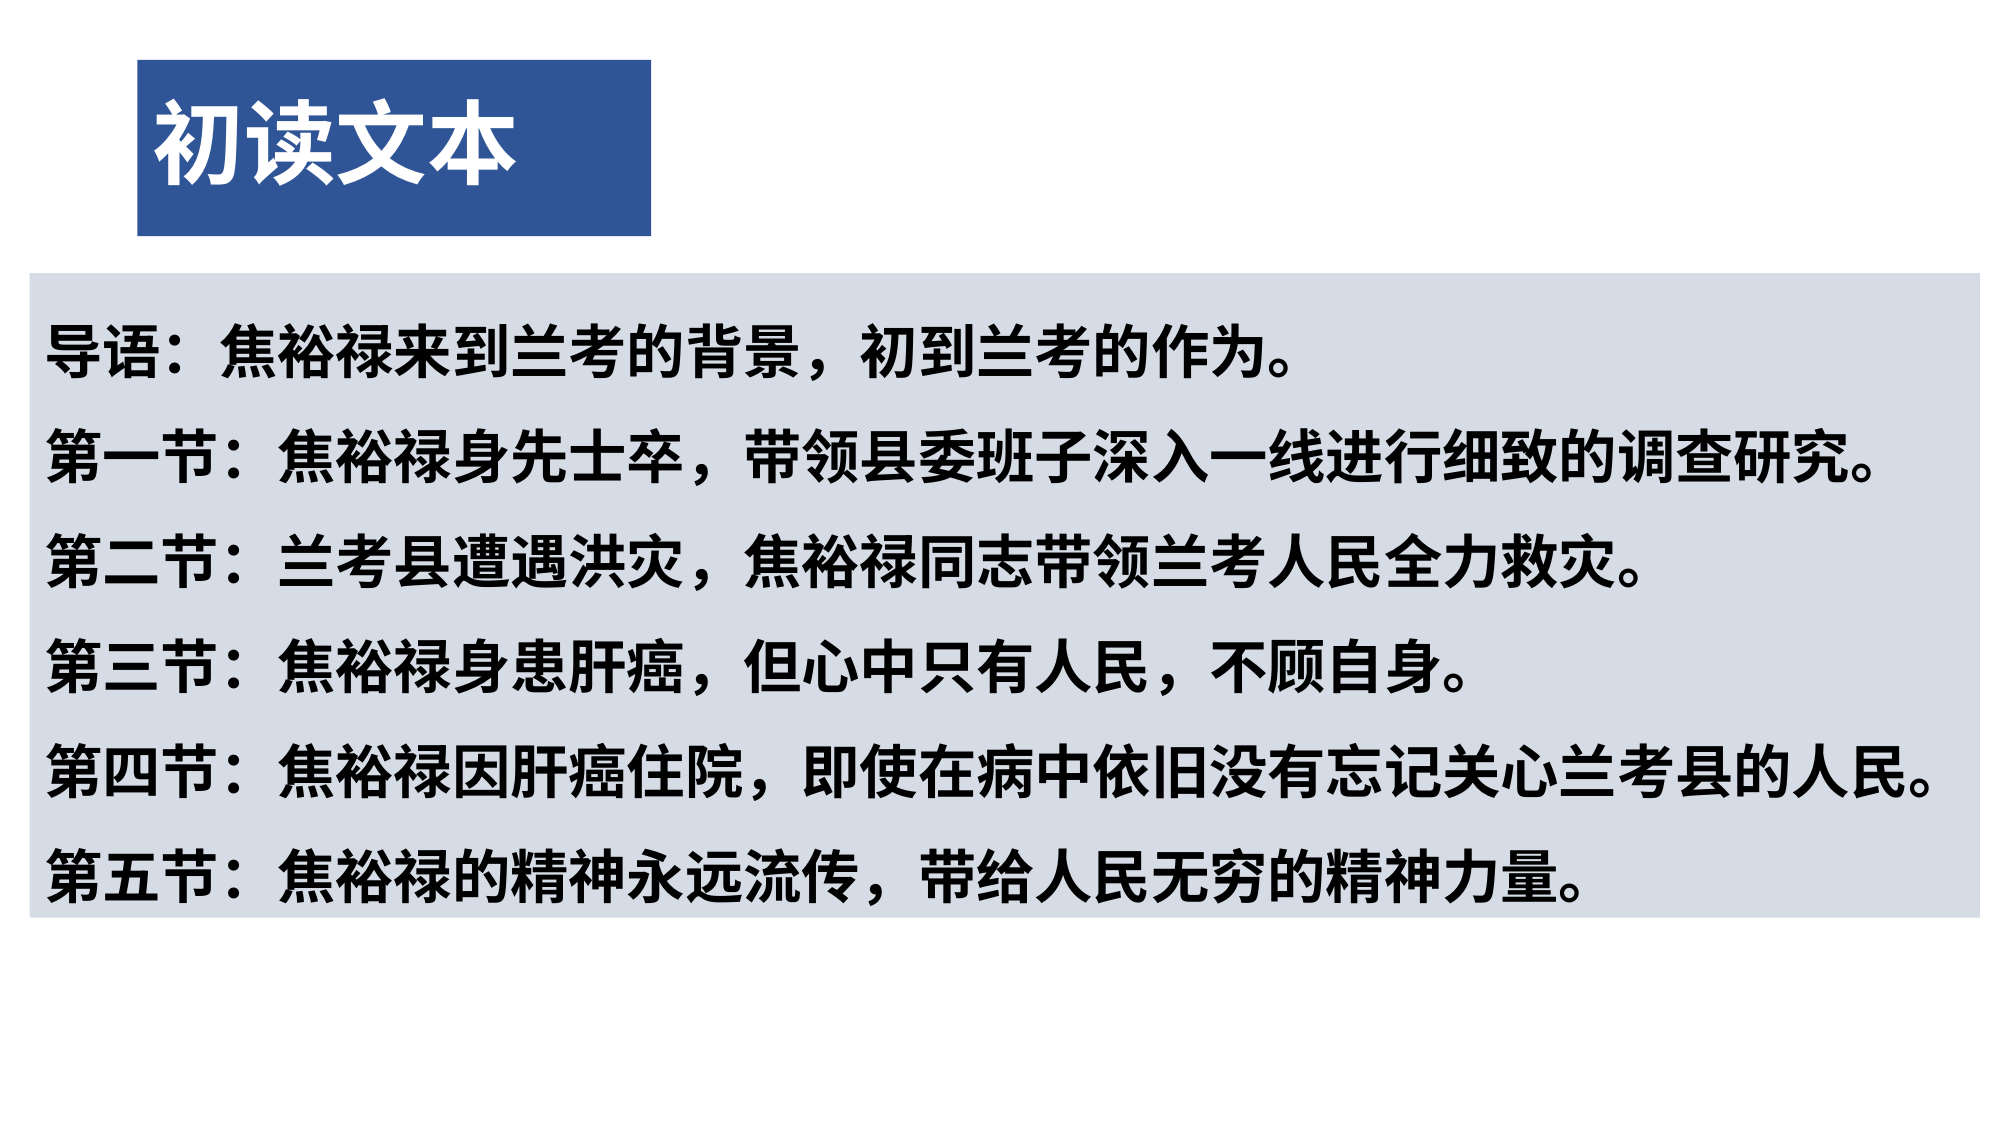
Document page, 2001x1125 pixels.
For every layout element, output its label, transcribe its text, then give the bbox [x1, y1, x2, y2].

title 初读文本 [137, 59, 652, 237]
text_box 导语：焦裕禄来到兰考的背景，初到兰考的作为。 第一节：焦裕禄身先士卒，带领县委班子深入一线进行细致的调查研究。 第二节：兰考县遭遇洪灾，焦裕禄同志带领兰考人民全力救灾。 第三节：焦裕禄身患肝癌，但心中只有人民，不顾自身。 第四节：焦裕禄因肝癌住院，即使在病中依旧没有忘记关心兰考县的人民。 第五节：焦裕禄的精神永远流传，带给人民无穷的精神力量。 [29, 273, 1980, 918]
